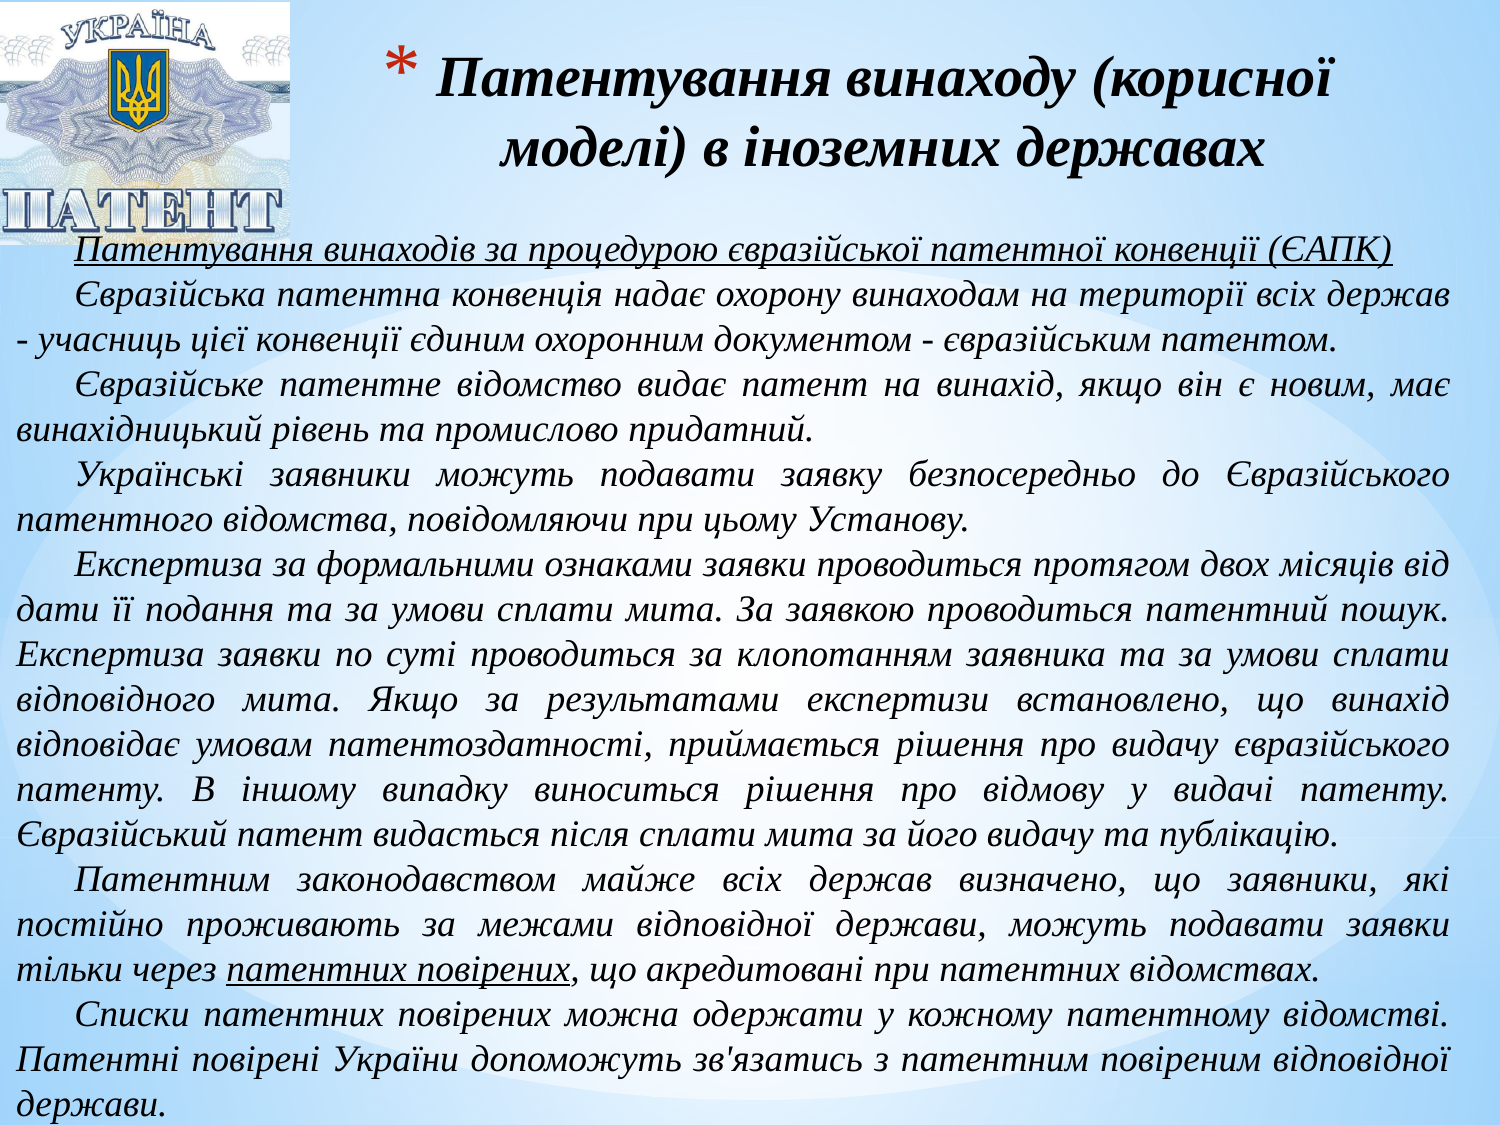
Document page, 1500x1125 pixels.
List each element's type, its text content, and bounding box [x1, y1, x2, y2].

text_box Патентування винаходів за процедурою євразійської патентної конвенції (ЄАПК) Євразійська патентна конвенція надає охорону винаходам на території всіх держав - учасниць цієї конвенції єдиним охоронним документом - євразійським патентом. Євразійське патентне відомство видає патент на винахід, якщо він є новим, має винахідницький рівень та промислово придатний. Українські заявники можуть подавати заявку безпосередньо до Євразійського патентного відомства, повідомляючи при цьому Установу. Експертиза за формальними ознаками заявки проводиться протягом двох місяців від дати її подання та за умови сплати мита. За заявкою проводиться патентний пошук. Експертиза заявки по суті проводиться за клопотанням заявника та за умови сплати відповідного мита. Якщо за результатами експертизи встановлено, що винахід відповідає умовам патентоздатності, приймається рішення про видачу євразійського патенту. В іншому випадку виноситься рішення про відмову у видачі патенту. Євразійський патент видасться після сплати мита за його видачу та публікацію. Патентним законодавством майже всіх держав визначено, що заявники, які постійно проживають за межами відповідної держави, можуть подавати заявки тільки через патентних повірених, що акредитовані при патентних відомствах. Списки патентних повірених можна одержати у кожному патентному відомстві. Патентні повірені України допоможуть зв'язатись з патентним повіреним відповідної держави. [1, 216, 1466, 1125]
picture [0, 2, 290, 245]
title Патентування винаходу (корисної моделі) в іноземних державах [295, 30, 1427, 209]
